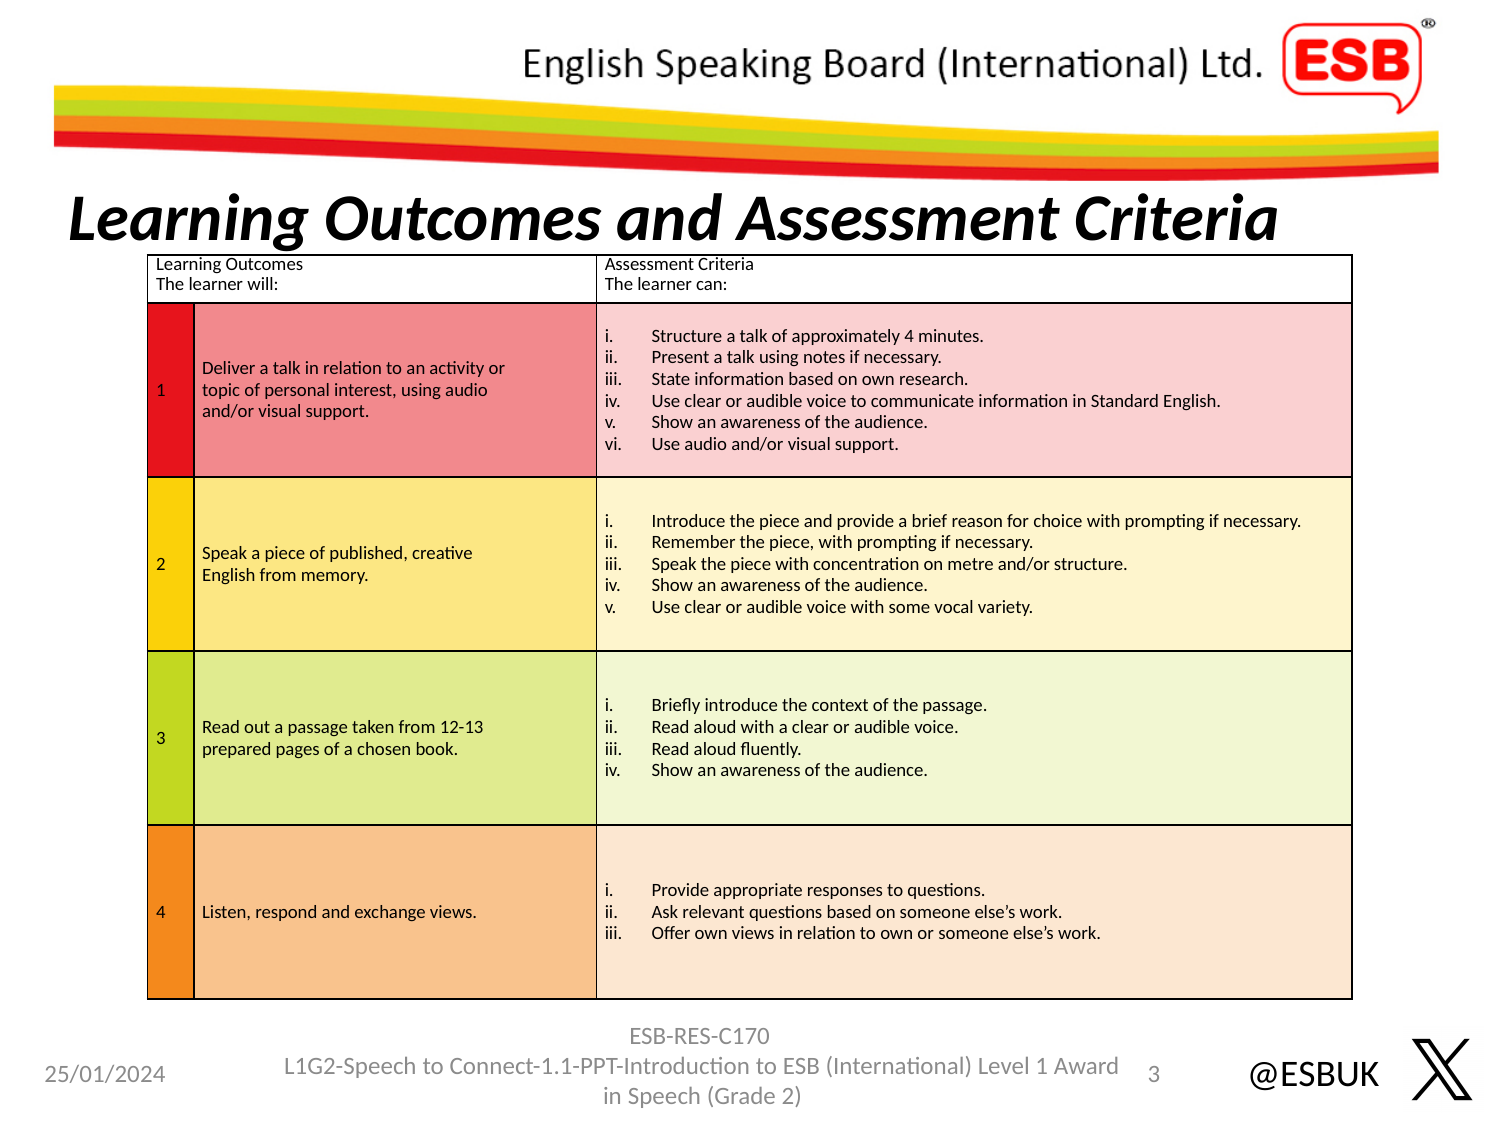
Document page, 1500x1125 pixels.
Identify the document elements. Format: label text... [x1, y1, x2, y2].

table_cell Briefly introduce the context of the passage. Read aloud with a clear or audible voice. Read aloud fluently. Show an awareness of the audience. [597, 652, 1351, 824]
table_cell 3 [148, 652, 193, 824]
footer ESB-RES-C170 L1G2-Speech to Connect-1.1-PPT-Introduction to ESB (International) Level 1 Award in Speech (Grade 2) [265, 1026, 1140, 1103]
table_cell Listen, respond and exchange views. [195, 826, 596, 998]
table_cell 2 [148, 478, 193, 650]
table_cell Read out a passage taken from 12-13 prepared pages of a chosen book. [195, 652, 596, 824]
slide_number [29, 1042, 265, 1103]
table_cell 4 [148, 826, 193, 998]
slide_number 3 [930, 1042, 1176, 1103]
table_cell Provide appropriate responses to questions. Ask relevant questions based on someone else’s work. Offer own views in relation to own or someone else’s work. [597, 826, 1351, 998]
table_header Learning Outcomes The learner will: [148, 256, 596, 302]
table_cell Structure a talk of approximately 4 minutes. Present a talk using notes if necessary. State information based on own research. Use clear or audible voice to communicate information in Standard English. Show an awareness of the audience. Use audio and/or visual support. [597, 304, 1351, 476]
table_cell Speak a piece of published, creative English from memory. [195, 478, 596, 650]
table_cell Deliver a talk in relation to an activity or topic of personal interest, using audio and/or visual support. [195, 304, 596, 476]
picture [0, 0, 1500, 189]
picture [1403, 1026, 1484, 1113]
title Learning Outcomes and Assessment Criteria [53, 170, 1447, 268]
table_header Assessment Criteria The learner can: [597, 256, 1351, 302]
table_cell Introduce the piece and provide a brief reason for choice with prompting if necessary. Remember the piece, with prompting if necessary. Speak the piece with concentration on metre and/or structure. Show an awareness of the audience. Use clear or audible voice with some vocal variety. [597, 478, 1351, 650]
table_cell 1 [148, 304, 193, 476]
